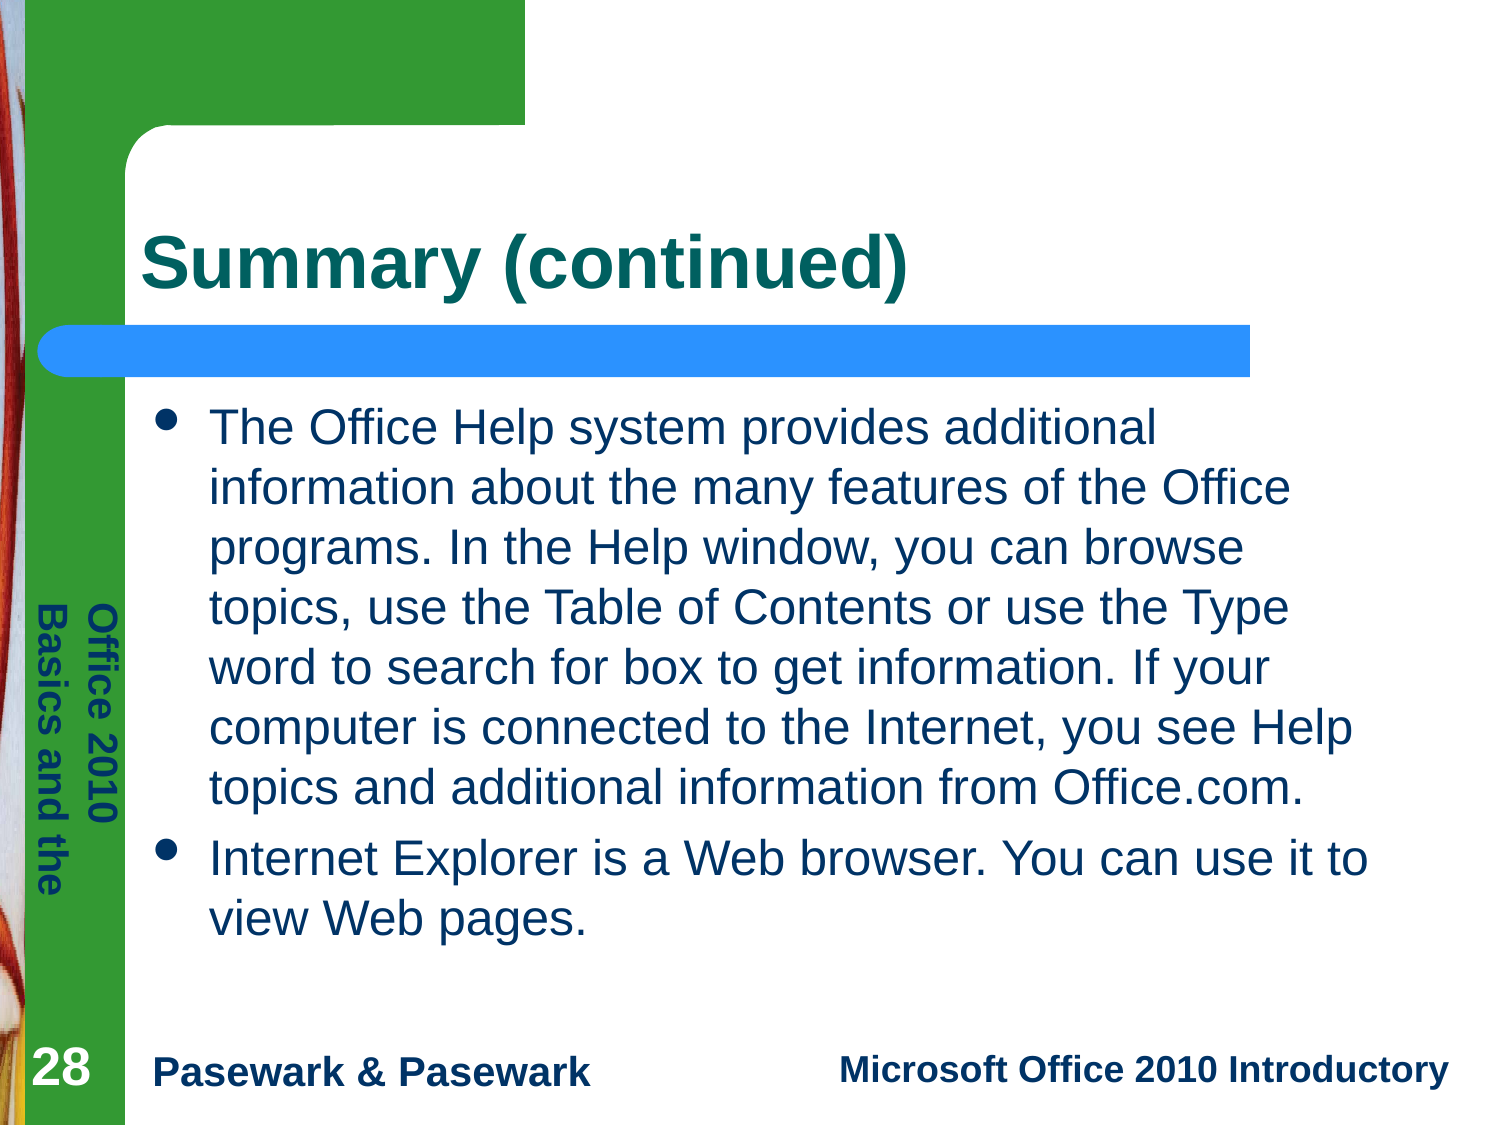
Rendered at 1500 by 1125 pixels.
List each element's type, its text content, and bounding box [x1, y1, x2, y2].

title Summary (continued) [124, 124, 1426, 313]
list The Office Help system provides additional information about the many features of the Office programs. In the Help window, you can browse topics, use the Table of Contents or use the Type word to search for box to get information. If your computer is connected to the Internet, you see Help topics and additional information from Office.com. Internet Explorer is a Web browser. You can use it to view Web pages. [137, 387, 1400, 999]
picture [0, 0, 25, 1125]
slide_number 28 [13, 1023, 111, 1105]
